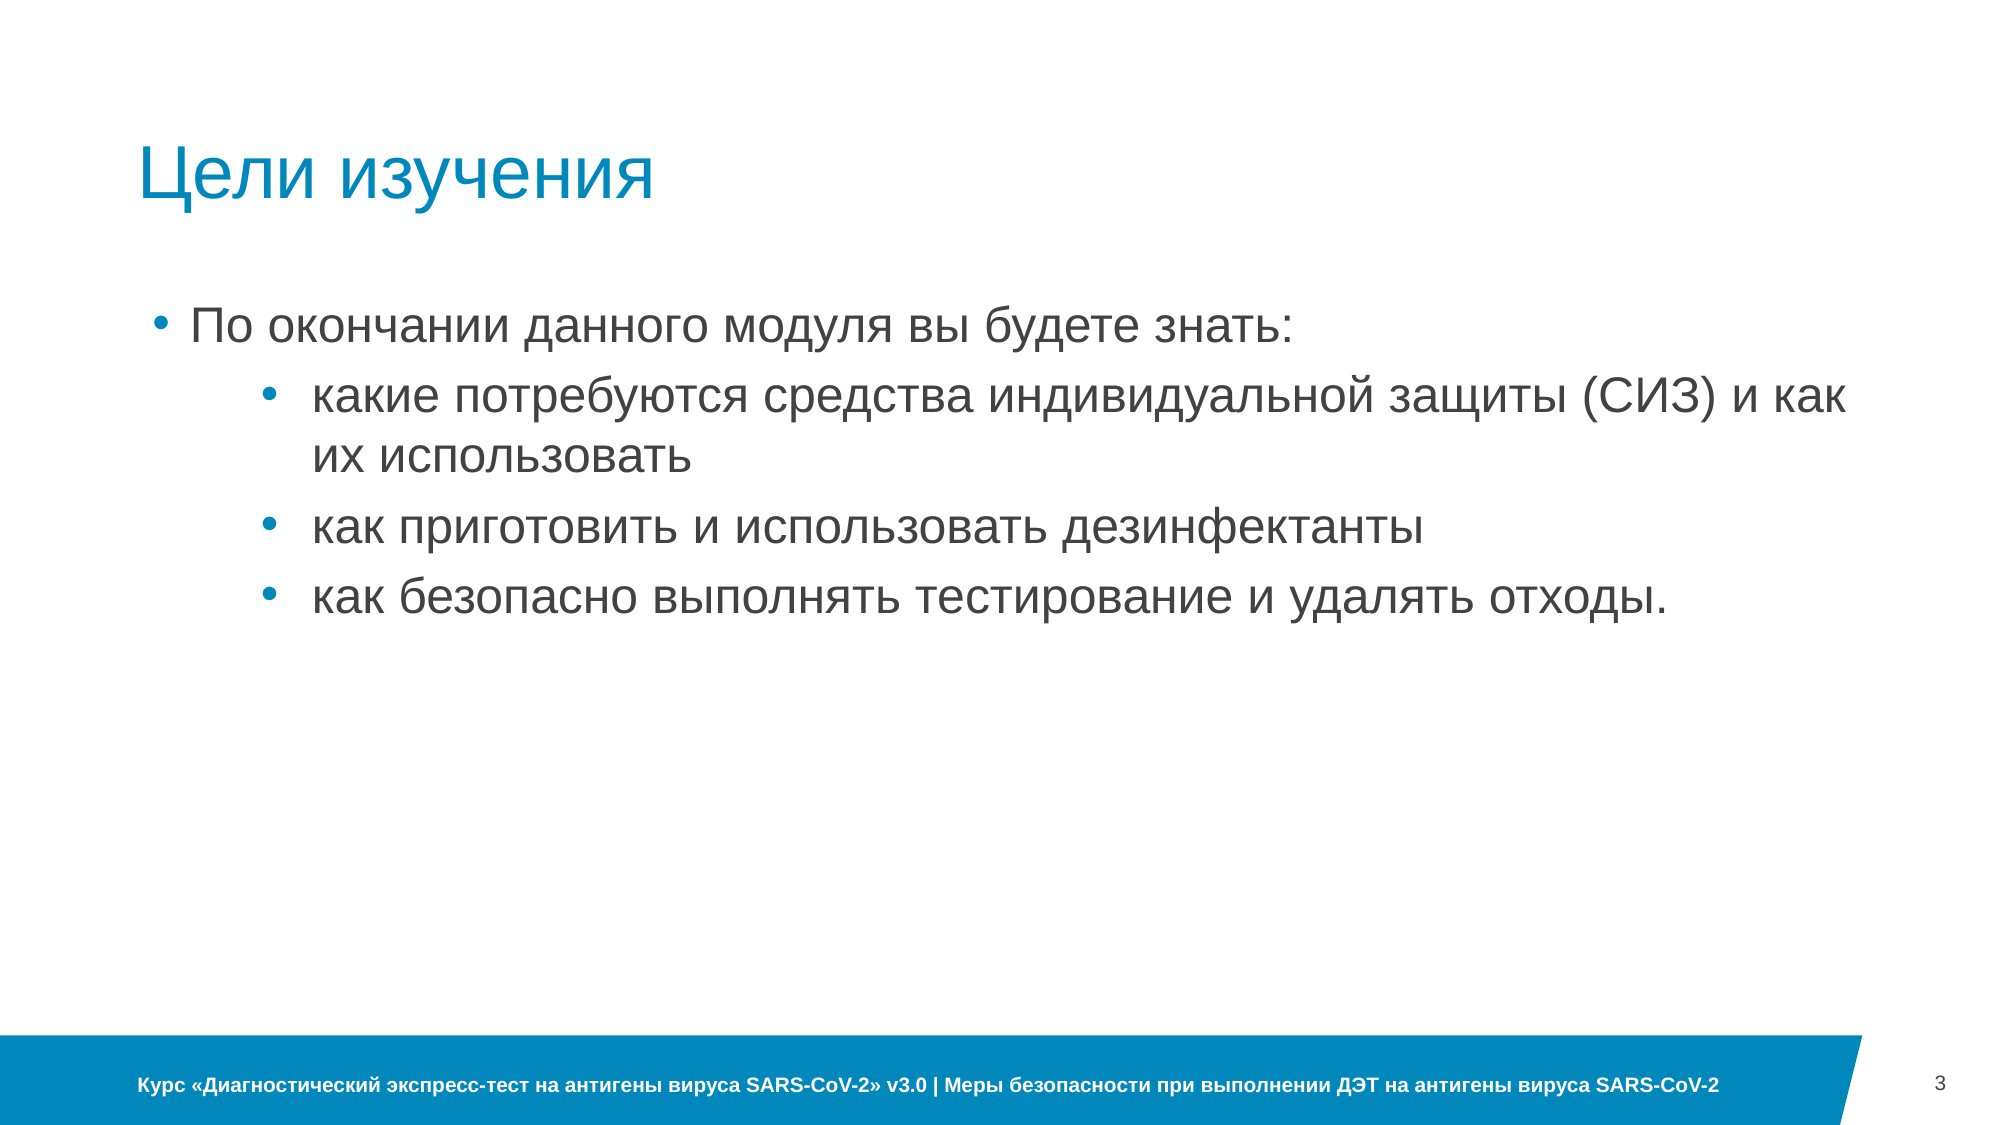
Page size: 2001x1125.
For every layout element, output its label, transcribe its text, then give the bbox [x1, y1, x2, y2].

title Цели изучения [137, 59, 1863, 215]
list По окончании данного модуля вы будете знать: какие потребуются средства индивидуальной защиты (СИЗ) и как их использовать как приготовить и использовать дезинфектанты как безопасно выполнять тестирование и удалять отходы. [137, 284, 1863, 1014]
slide_number 3 [1862, 1035, 1947, 1125]
footer Курс «Диагностический экспресс-тест на антигены вируса SARS-CoV-2» v3.0 | Меры безопасности при выполнении ДЭТ на антигены вируса SARS-CoV-2 [137, 1042, 1833, 1125]
